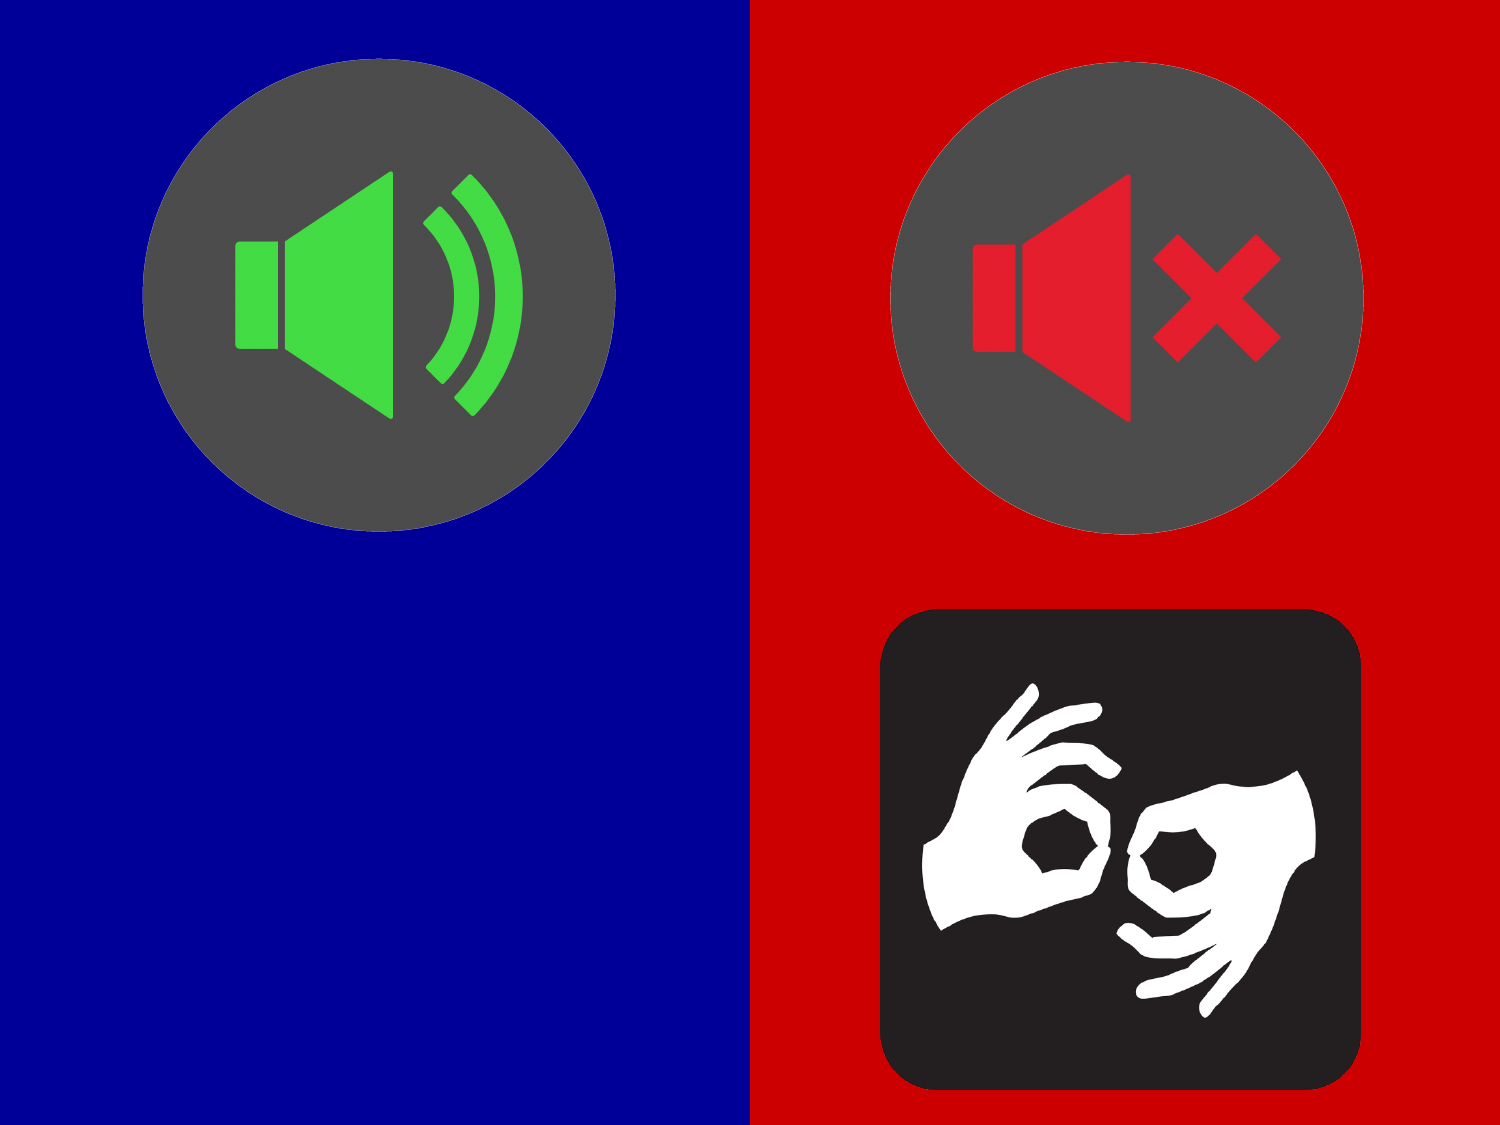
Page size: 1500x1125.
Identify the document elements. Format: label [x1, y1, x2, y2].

table_header [0, 0, 750, 1125]
picture [123, 45, 637, 550]
picture [772, 42, 1460, 1090]
table_header [750, 0, 1500, 1125]
